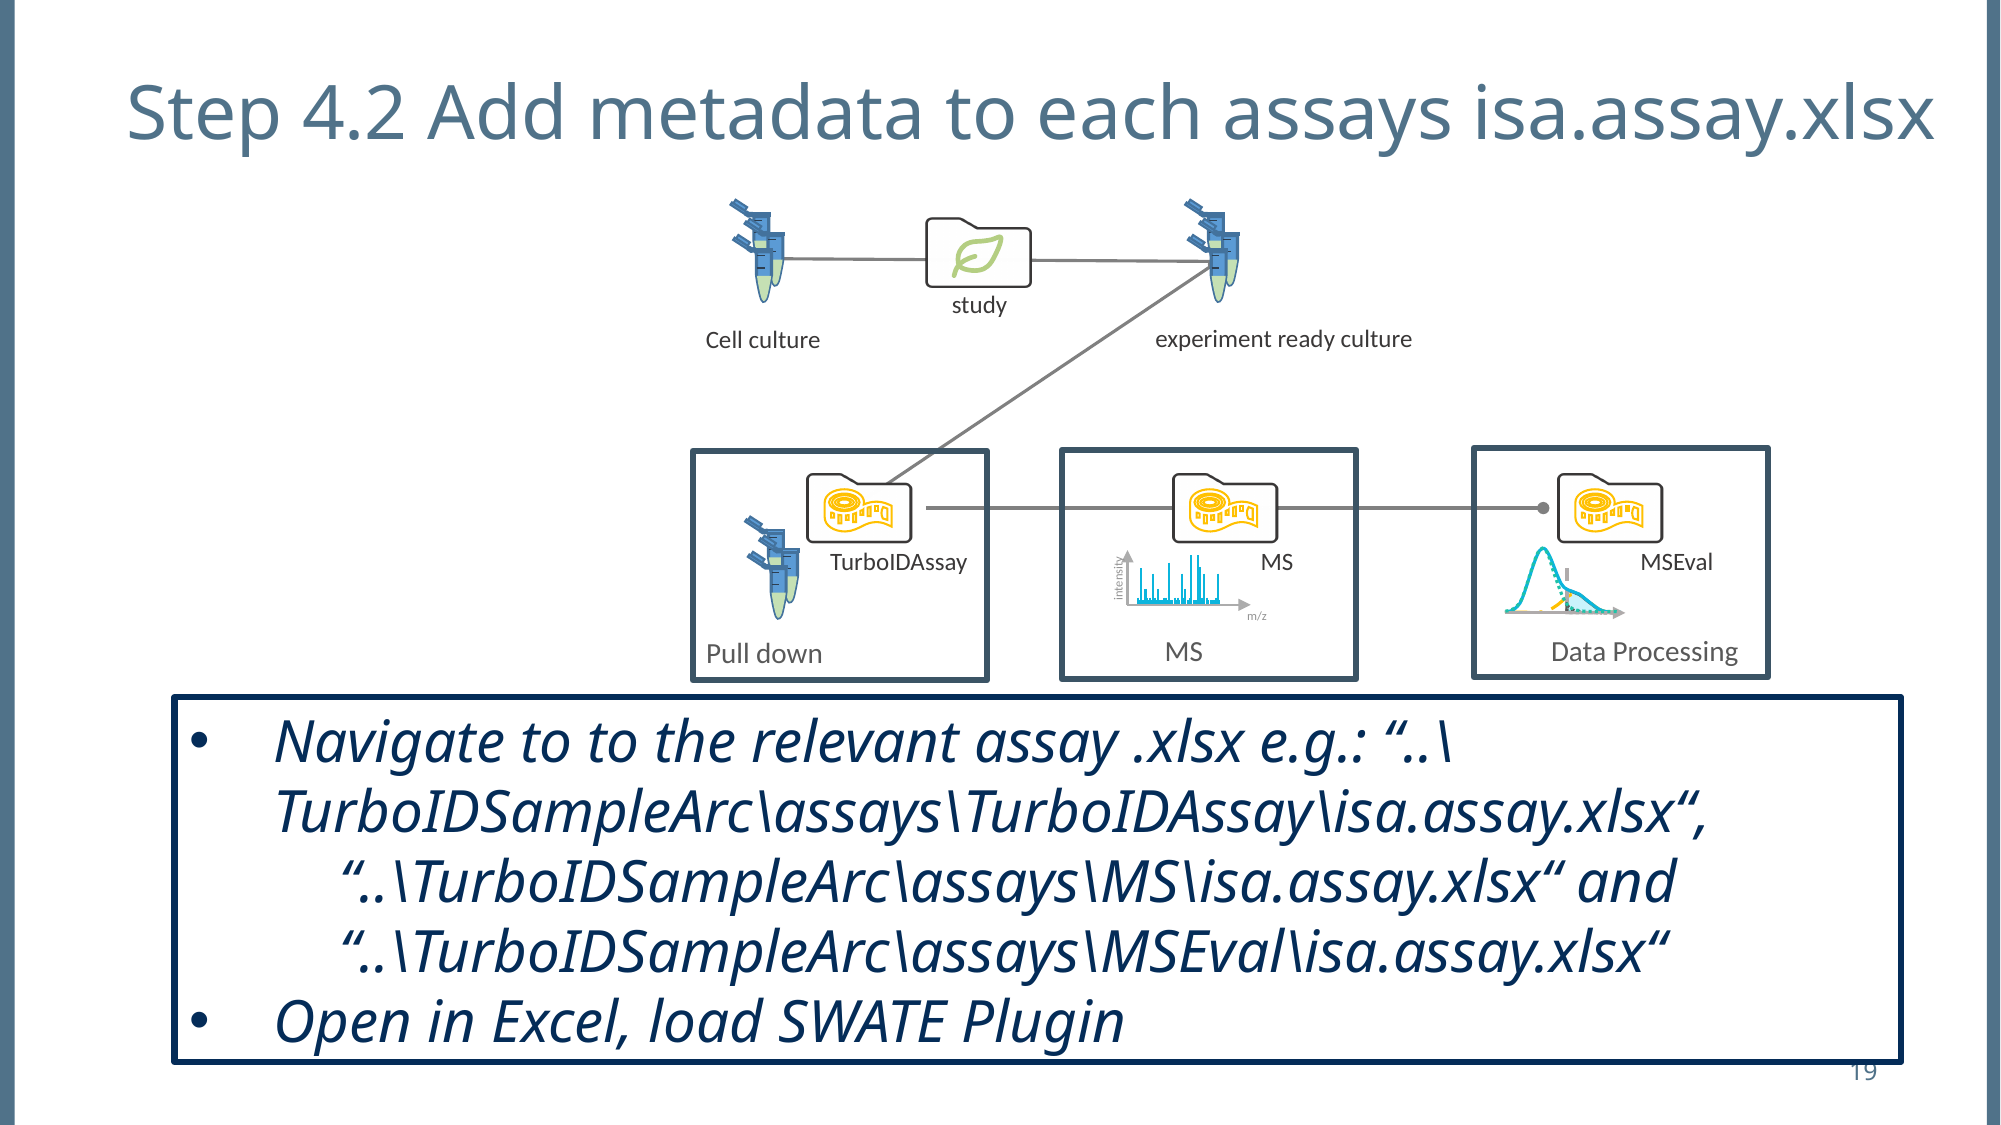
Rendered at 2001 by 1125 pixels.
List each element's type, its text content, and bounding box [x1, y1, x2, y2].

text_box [1185, 202, 1240, 302]
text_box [1102, 549, 1282, 624]
text_box [691, 449, 988, 682]
text_box [1472, 446, 1769, 679]
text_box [1504, 547, 1626, 614]
text_box [1290, 448, 1358, 506]
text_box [1542, 449, 1678, 567]
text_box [1157, 449, 1292, 567]
text_box Cell culture [690, 316, 836, 362]
slide_number 19 [1442, 1042, 1893, 1103]
text_box Navigate to to the relevant assay .xlsx e.g.: “..\TurboIDSampleArc\assays\TurboIDAssay\isa.assay.xlsx“, “..\TurboIDSampleArc\assays\MS\isa.assay.xlsx“ and “..\TurboIDSampleArc\assays\MSEval\isa.assay.xlsx“ Open in Excel, load SWATE Plugin [174, 697, 1901, 1062]
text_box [1050, 258, 1180, 262]
picture [911, 193, 1046, 311]
title Step 4.2 Add metadata to each assays isa.assay.xlsx [111, 1, 1971, 219]
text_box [730, 202, 785, 302]
text_box [1060, 517, 1358, 681]
text_box experiment ready culture [1219, 315, 1429, 361]
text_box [790, 258, 906, 262]
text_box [953, 236, 1002, 277]
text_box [745, 519, 800, 619]
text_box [859, 271, 1215, 503]
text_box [792, 449, 927, 567]
